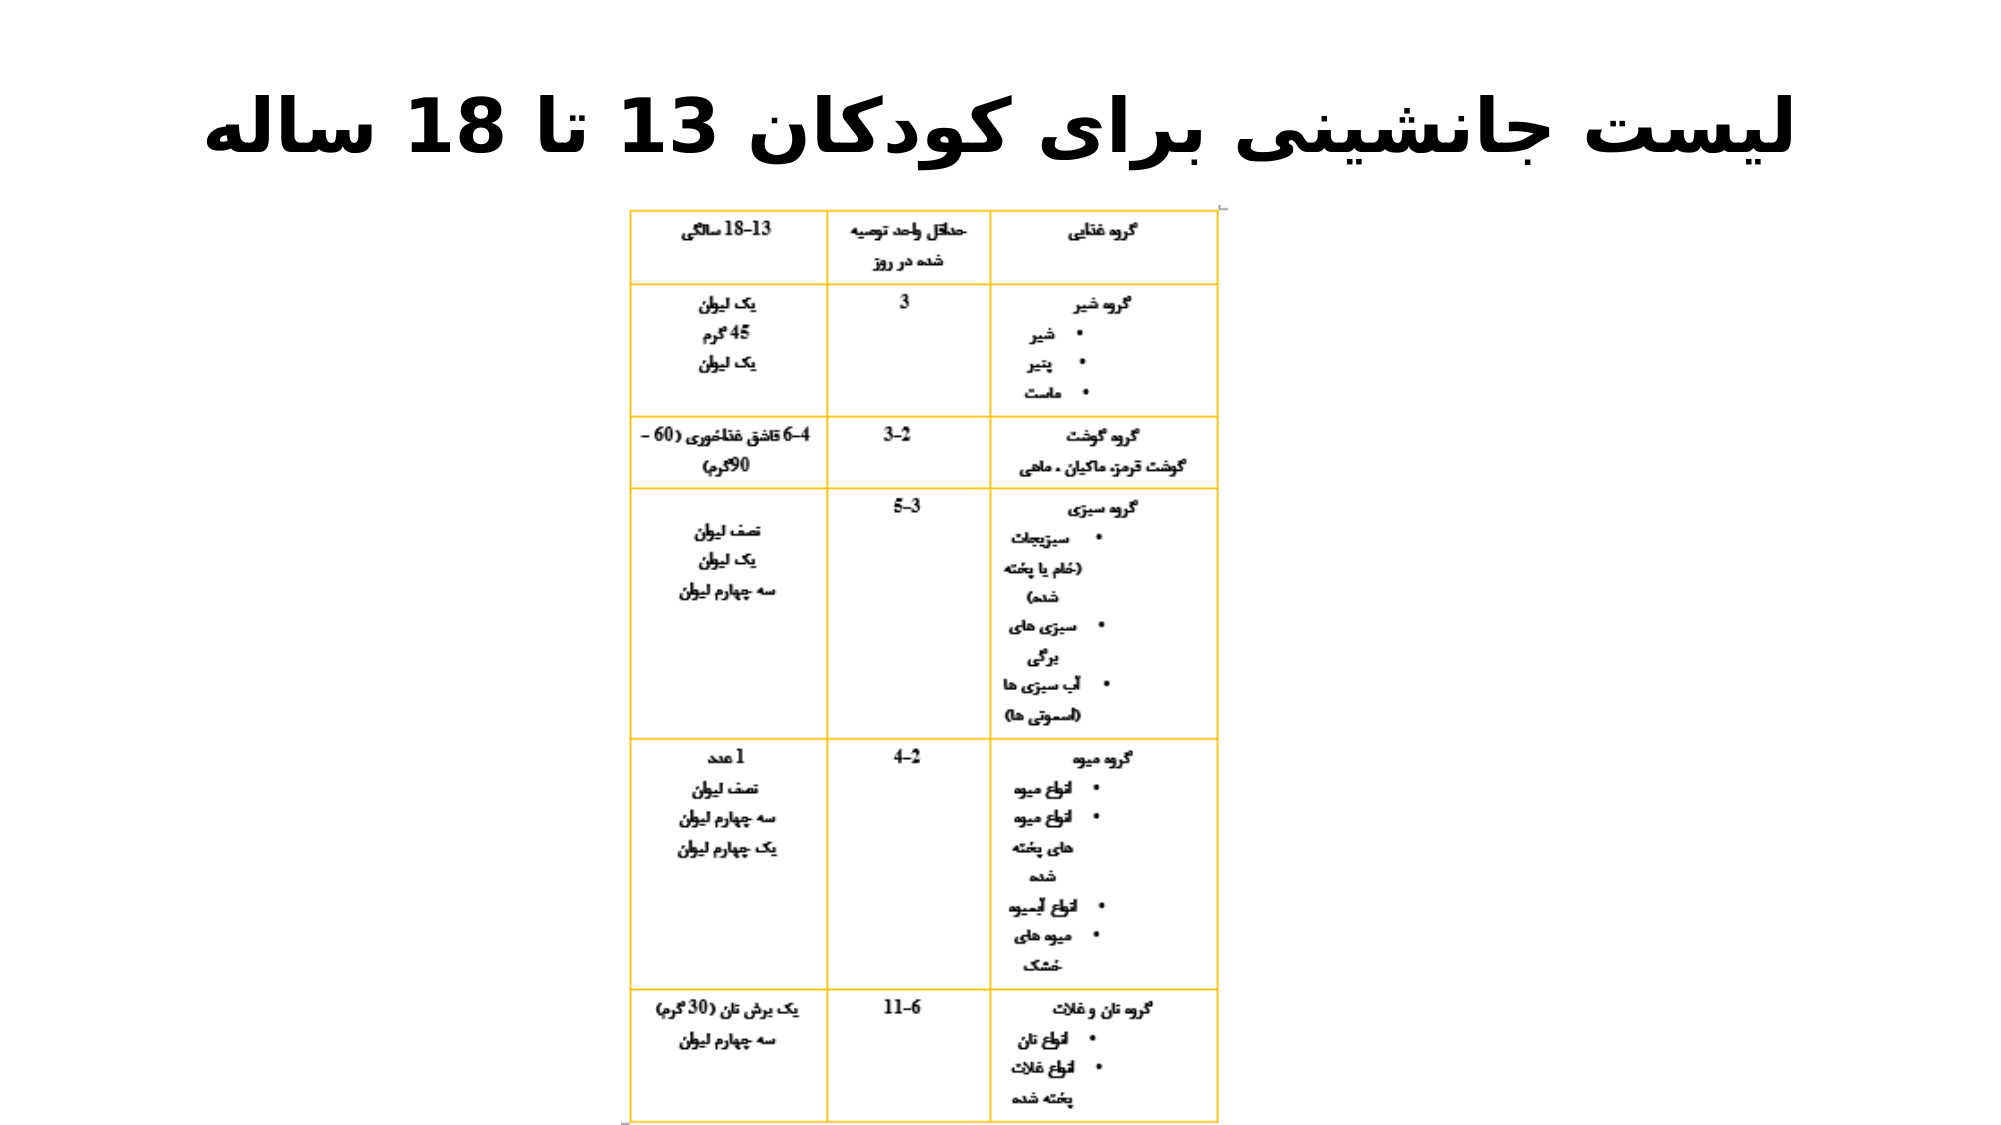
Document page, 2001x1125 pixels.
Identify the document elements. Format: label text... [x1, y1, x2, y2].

title لیست جانشینی برای کودکان 13 تا 18 ساله [137, 19, 1863, 237]
picture [621, 205, 1228, 1125]
